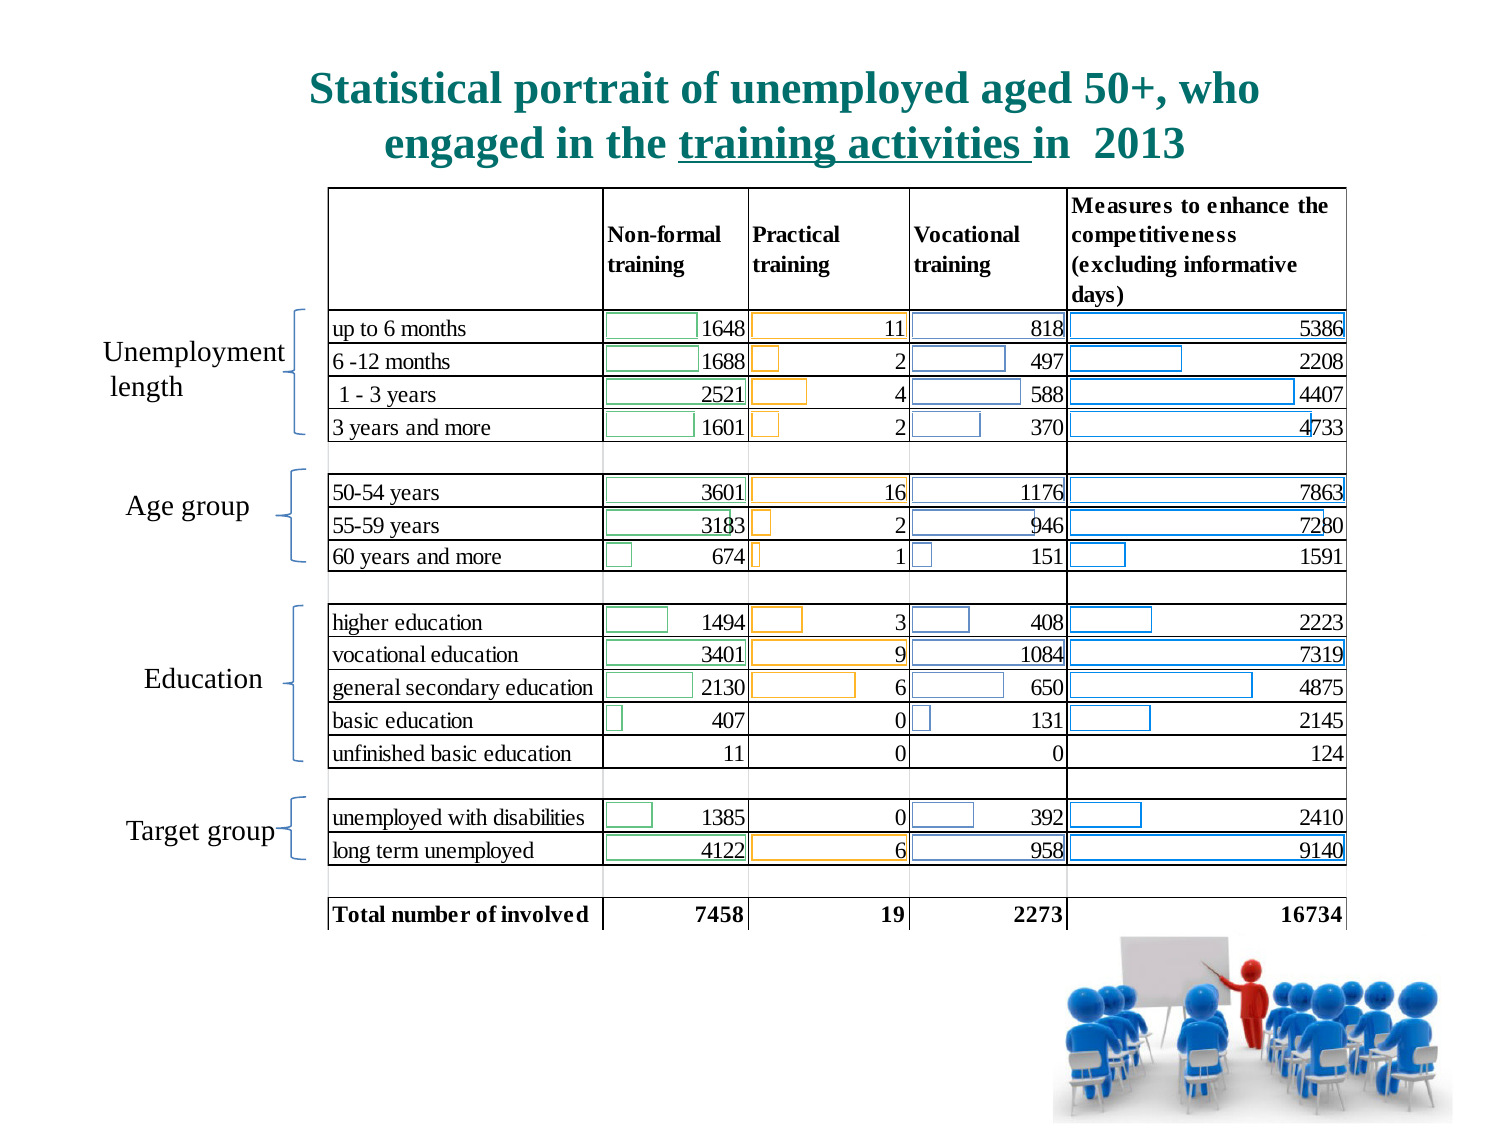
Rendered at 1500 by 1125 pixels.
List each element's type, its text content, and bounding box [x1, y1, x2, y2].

picture [327, 187, 1465, 1125]
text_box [87, 309, 307, 860]
text_box Statistical portrait of unemployed aged 50+, who engaged in the training activities in 2013 [225, 49, 1345, 175]
